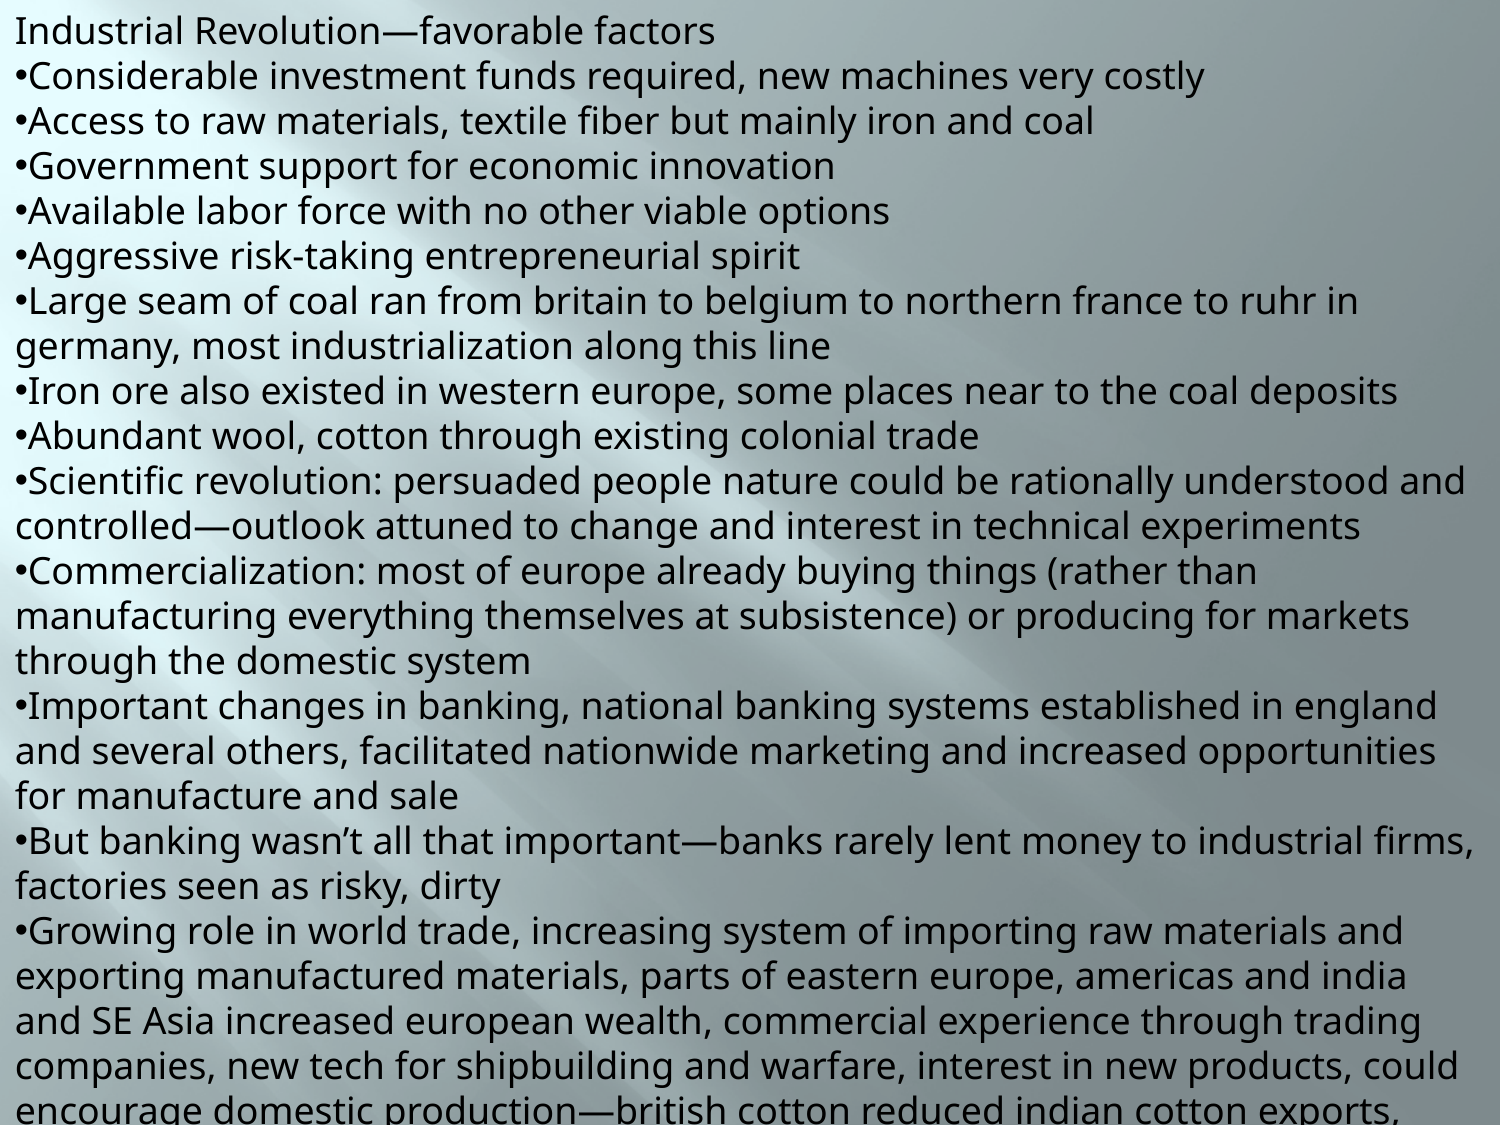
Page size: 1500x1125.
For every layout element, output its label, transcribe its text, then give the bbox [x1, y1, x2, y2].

text_box Industrial Revolution—favorable factors Considerable investment funds required, new machines very costly Access to raw materials, textile fiber but mainly iron and coal Government support for economic innovation Available labor force with no other viable options Aggressive risk-taking entrepreneurial spirit Large seam of coal ran from britain to belgium to northern france to ruhr in germany, most industrialization along this line Iron ore also existed in western europe, some places near to the coal deposits Abundant wool, cotton through existing colonial trade Scientific revolution: persuaded people nature could be rationally understood and controlled—outlook attuned to change and interest in technical experiments Commercialization: most of europe already buying things (rather than manufacturing everything themselves at subsistence) or producing for markets through the domestic system Important changes in banking, national banking systems established in england and several others, facilitated nationwide marketing and increased opportunities for manufacture and sale But banking wasn’t all that important—banks rarely lent money to industrial firms, factories seen as risky, dirty Growing role in world trade, increasing system of importing raw materials and exporting manufactured materials, parts of eastern europe, americas and india and SE Asia increased european wealth, commercial experience through trading companies, new tech for shipbuilding and warfare, interest in new products, could encourage domestic production—british cotton reduced indian cotton exports, textiles flourished [0, 0, 1500, 1125]
